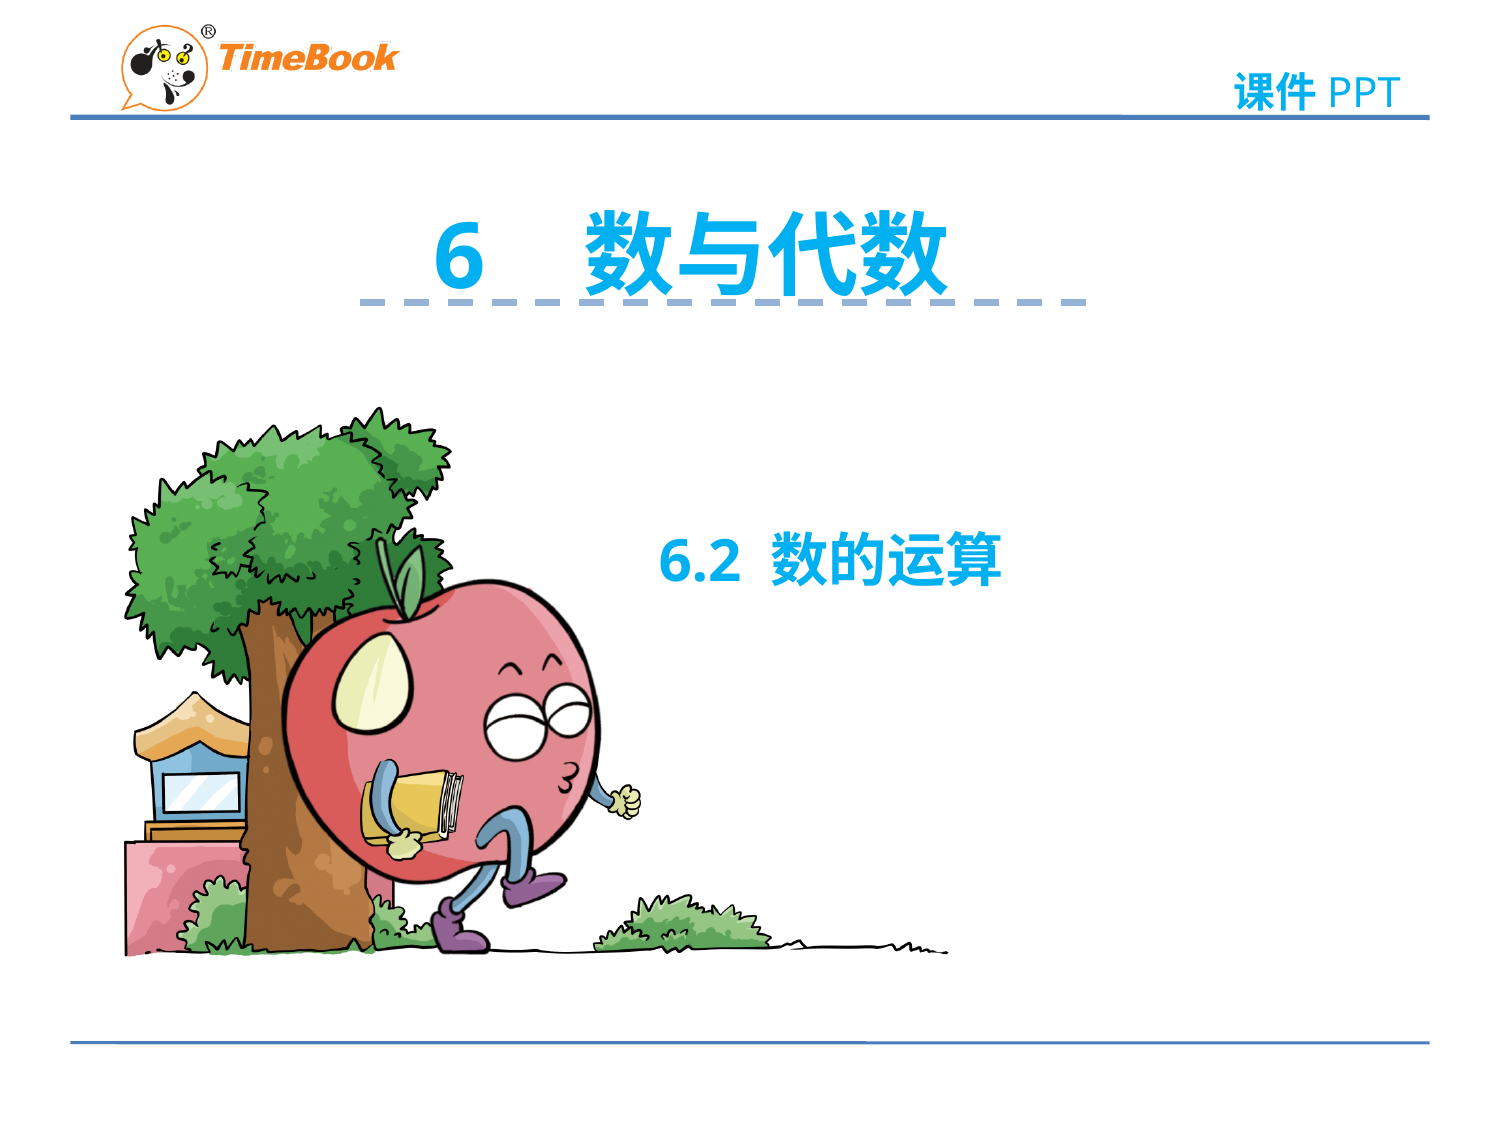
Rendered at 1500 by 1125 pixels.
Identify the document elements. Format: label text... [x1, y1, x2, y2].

text_box 6 数与代数 [419, 189, 1270, 315]
picture [111, 396, 961, 976]
picture [118, 22, 408, 113]
text_box 6.2 数的运算 [965, 515, 1306, 601]
